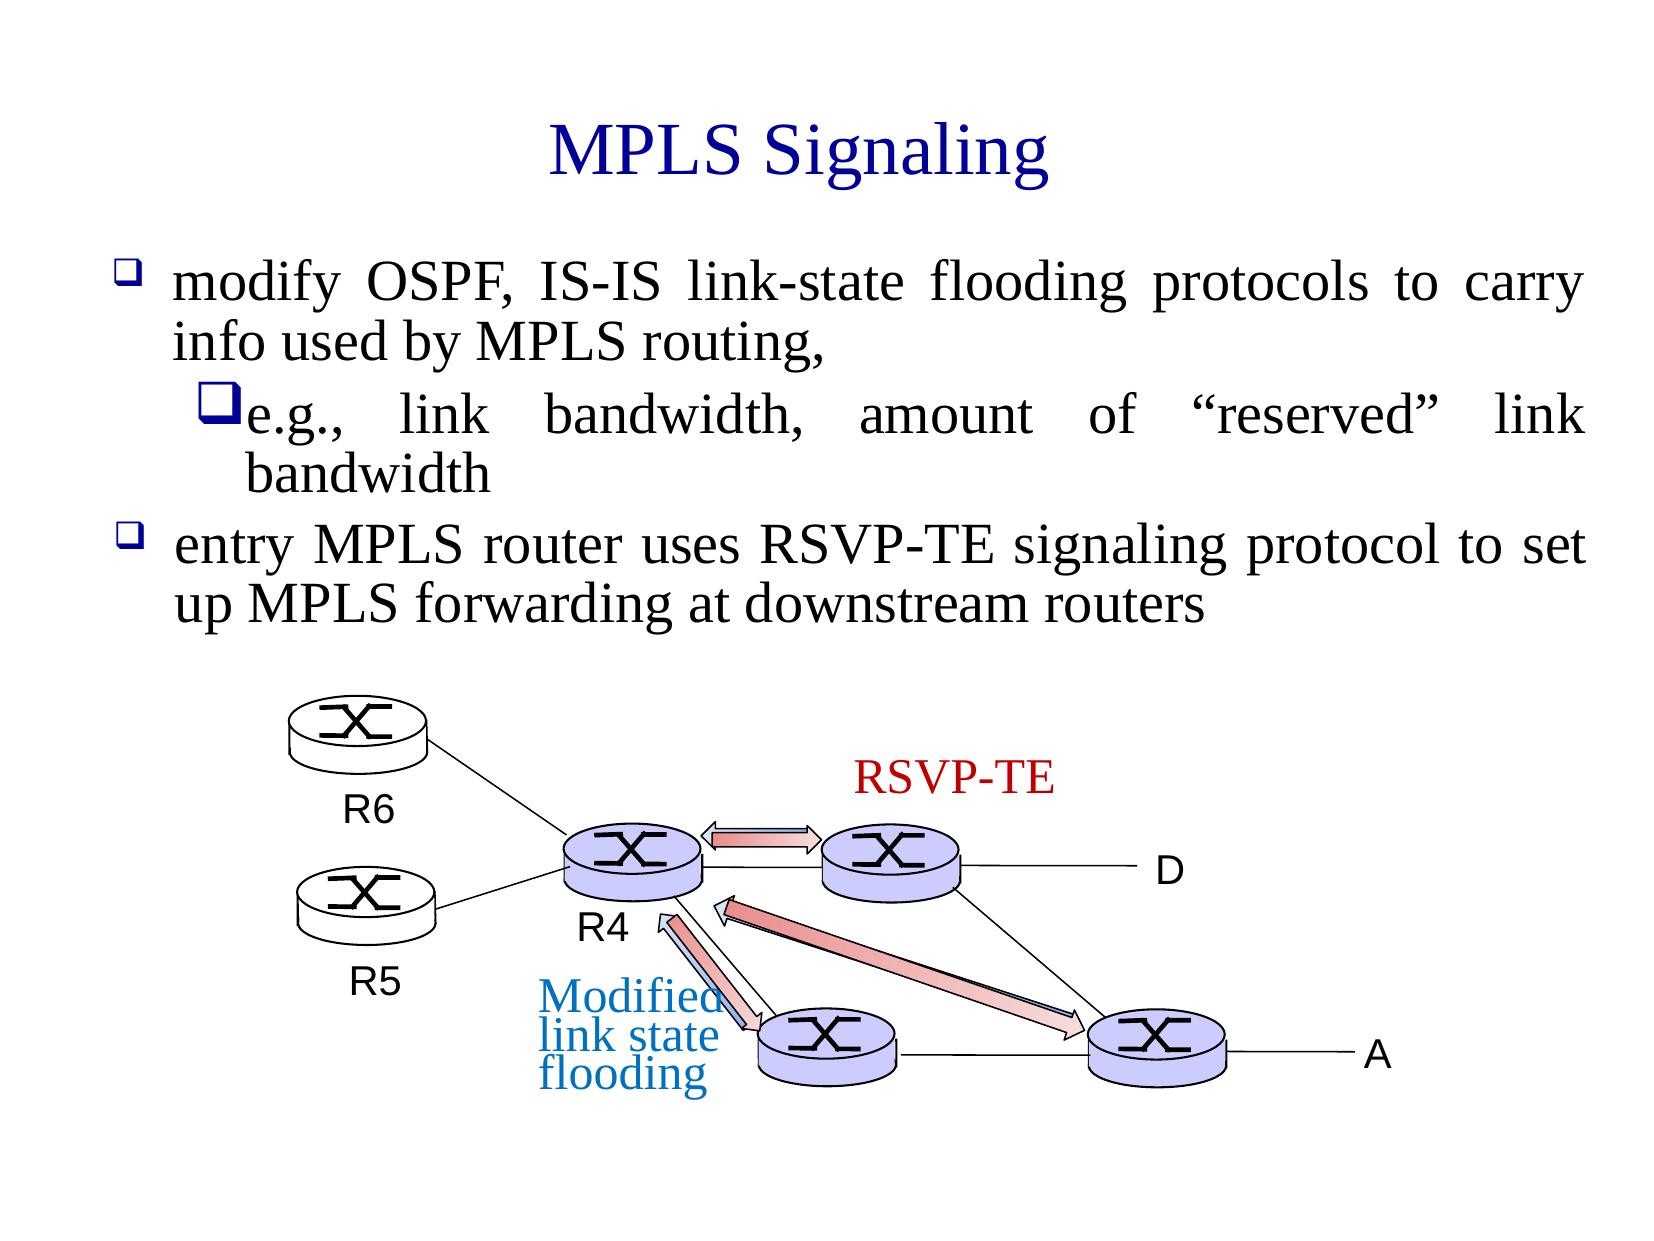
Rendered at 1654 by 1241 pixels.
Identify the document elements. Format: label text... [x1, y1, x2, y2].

text_box MPLS Signaling [96, 41, 1502, 245]
text_box A [1347, 1018, 1408, 1086]
text_box modify OSPF, IS-IS link-state flooding protocols to carry info used by MPLS routing, e.g., link bandwidth, amount of “reserved” link bandwidth [94, 245, 1603, 470]
text_box entry MPLS router uses RSVP-TE signaling protocol to set up MPLS forwarding at downstream routers [97, 507, 1605, 658]
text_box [702, 756, 1096, 1046]
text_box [288, 695, 428, 775]
text_box D [1138, 834, 1202, 902]
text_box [296, 866, 436, 946]
text_box R6 [325, 783, 412, 841]
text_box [522, 821, 1084, 1112]
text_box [1089, 1009, 1227, 1088]
text_box R5 [332, 954, 419, 1013]
